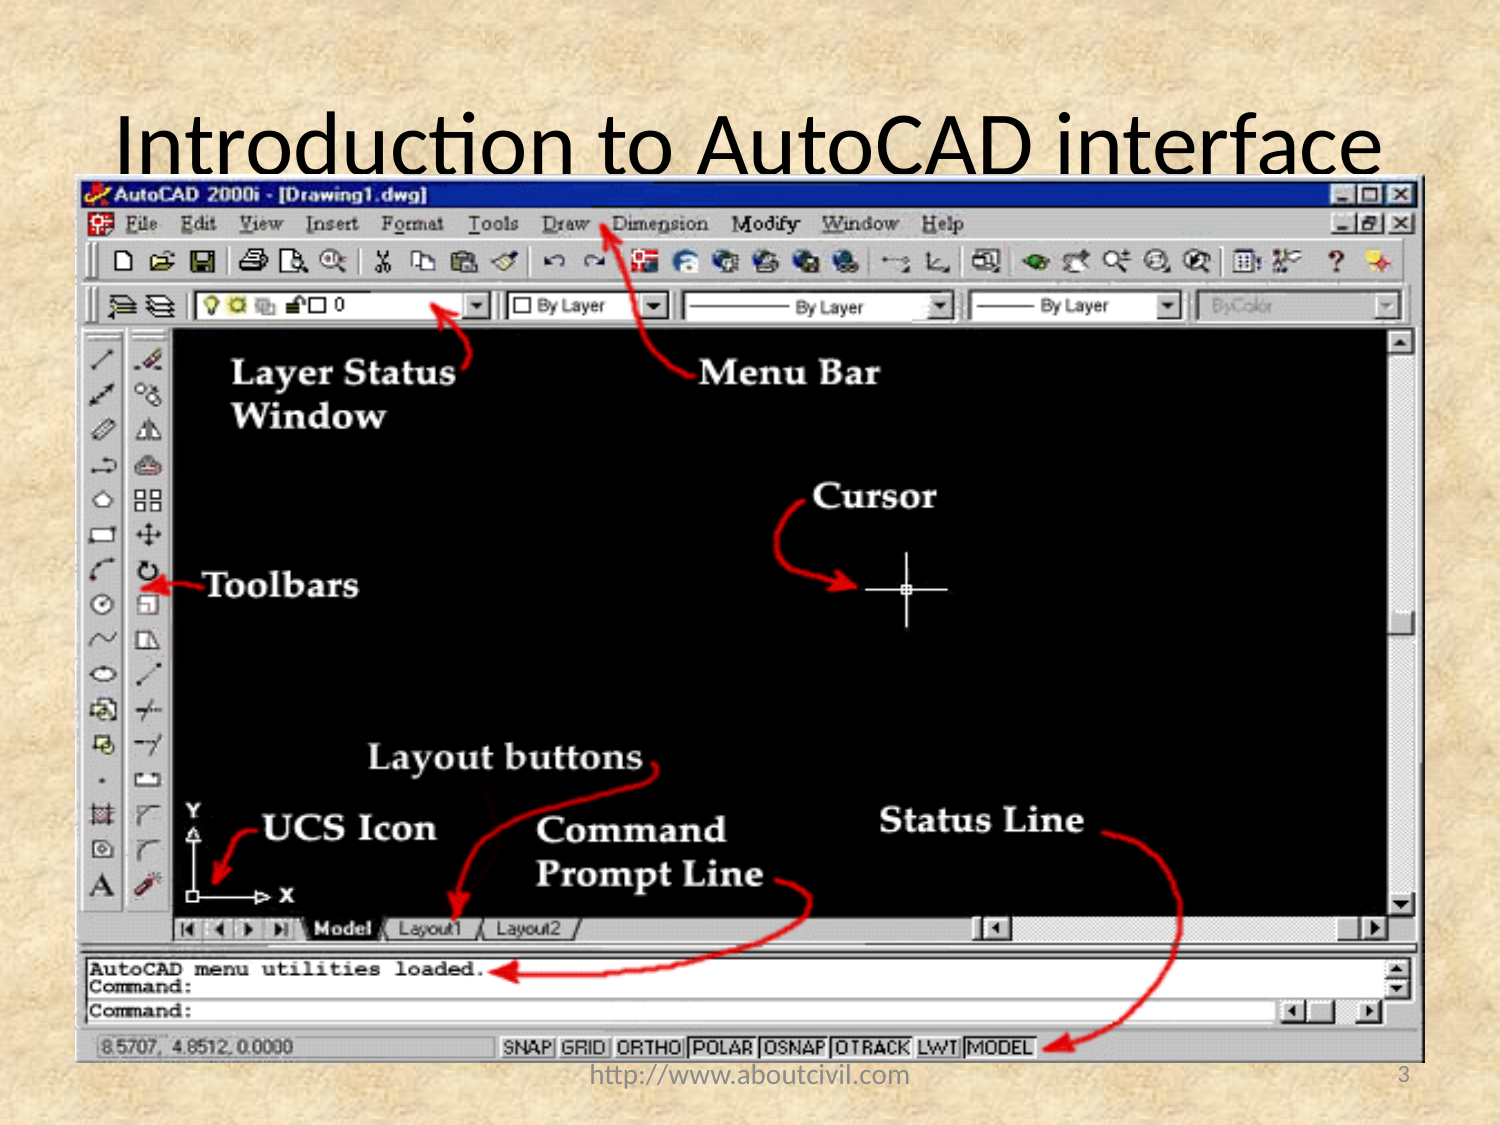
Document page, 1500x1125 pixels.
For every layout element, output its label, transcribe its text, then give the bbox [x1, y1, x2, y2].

footer http://www.aboutcivil.com [512, 1071, 988, 1103]
picture [0, 0, 1500, 1125]
slide_number 3 [1074, 1070, 1425, 1103]
title Introduction to AutoCAD interface [75, 45, 1425, 174]
